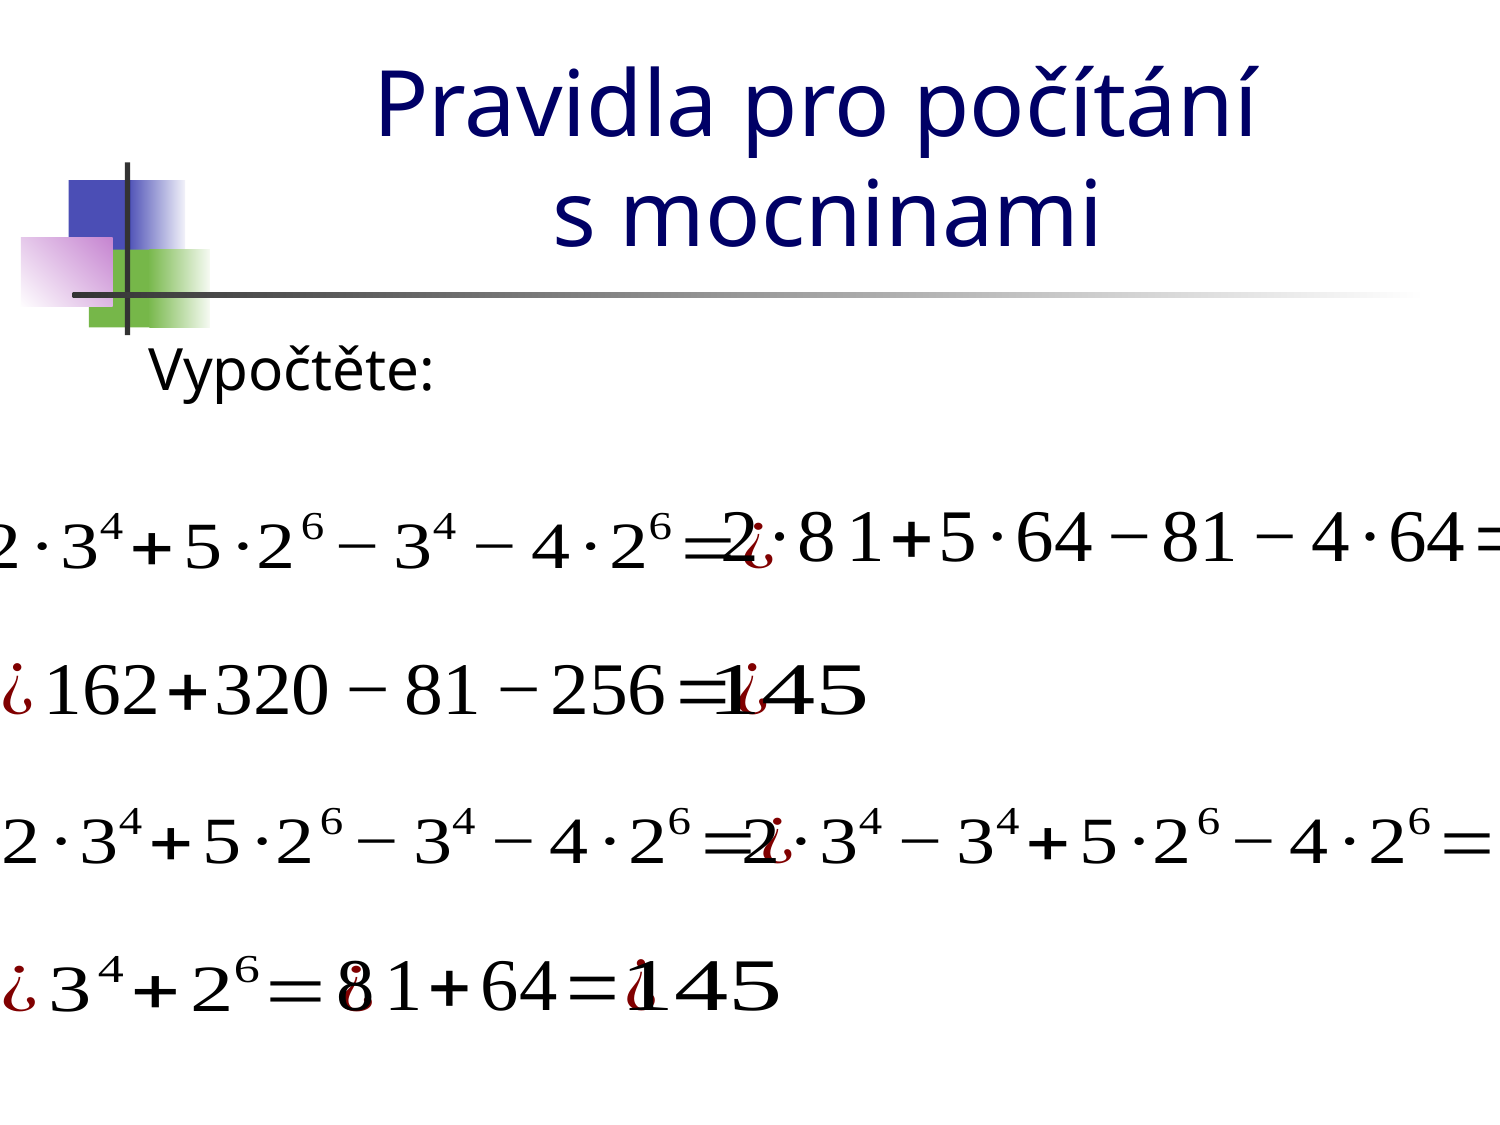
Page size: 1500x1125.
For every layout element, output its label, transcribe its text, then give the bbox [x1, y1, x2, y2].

list Vypočtěte: [117, 324, 1028, 408]
title Pravidla pro počítání s mocninami [188, 34, 1468, 276]
